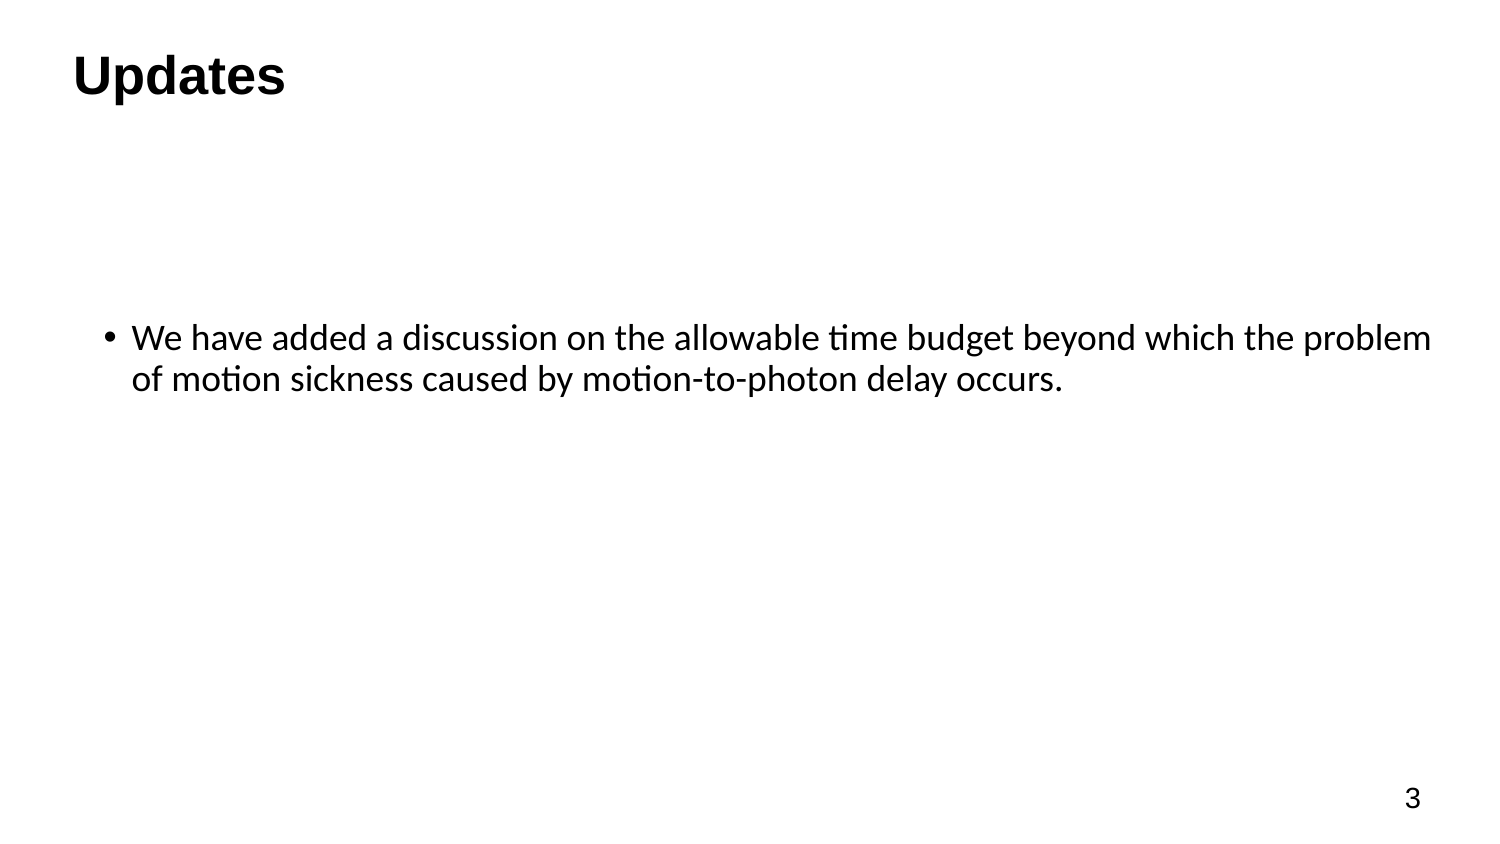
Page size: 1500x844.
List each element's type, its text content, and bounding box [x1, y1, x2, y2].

title Updates [58, 15, 1456, 110]
text_box We have added a discussion on the allowable time budget beyond which the problem of motion sickness caused by motion-to-photon delay occurs. [88, 310, 1470, 405]
slide_number 3 [1389, 764, 1480, 830]
